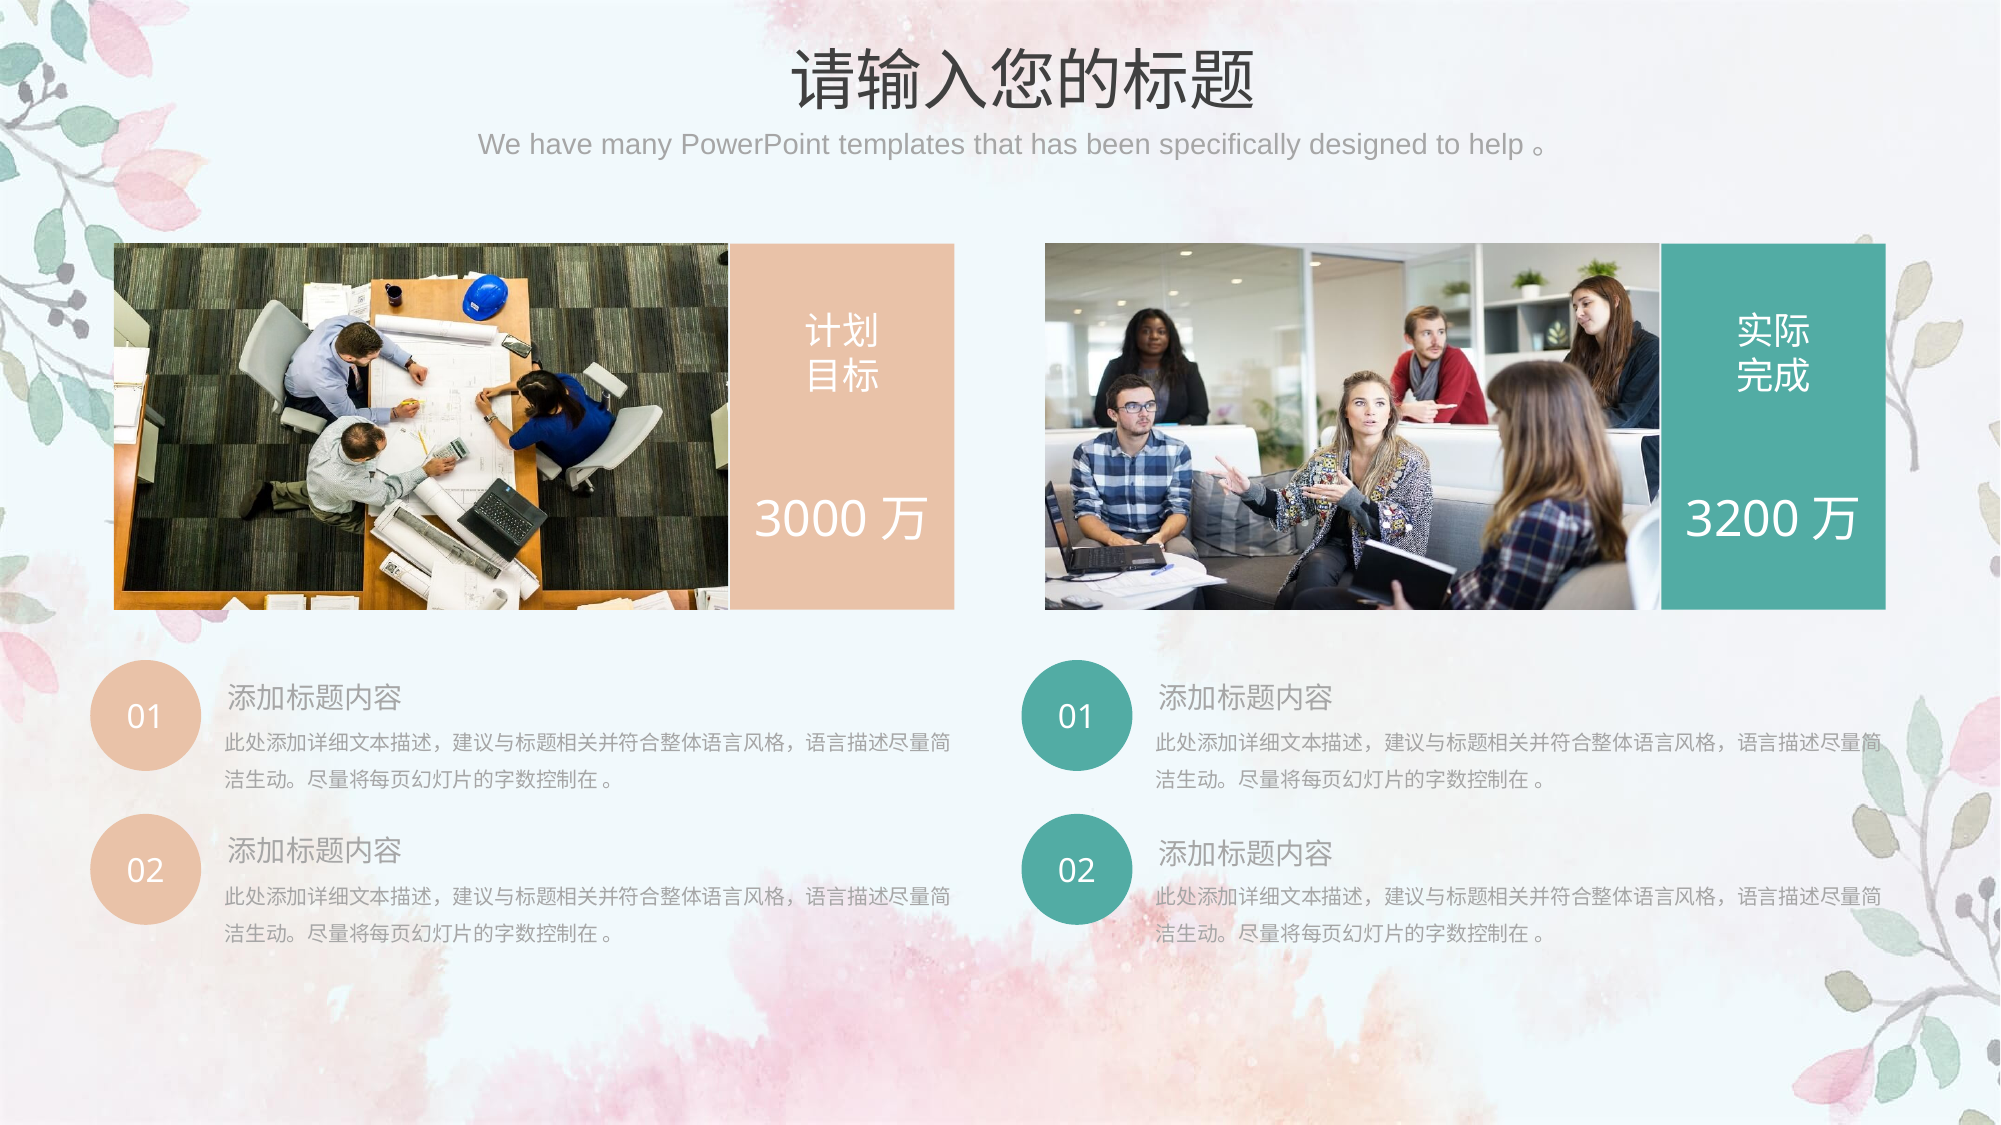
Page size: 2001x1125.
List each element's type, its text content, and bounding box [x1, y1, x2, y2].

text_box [1143, 810, 1886, 929]
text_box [212, 807, 955, 929]
picture [0, 0, 2001, 1125]
text_box [113, 243, 729, 611]
text_box 实际 完成 3200万 [1660, 243, 1887, 611]
text_box [1044, 243, 1660, 611]
text_box 02 [89, 812, 203, 926]
text_box 02 [1020, 812, 1134, 926]
text_box 计划 目标 3000万 [729, 243, 955, 611]
text_box 01 [89, 658, 203, 772]
text_box 请输入您的标题 [774, 30, 1272, 118]
text_box 01 [1020, 658, 1134, 772]
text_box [212, 654, 955, 775]
text_box We have many PowerPoint templates that has been specifically designed to help。 [463, 118, 1583, 168]
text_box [1143, 654, 1886, 775]
